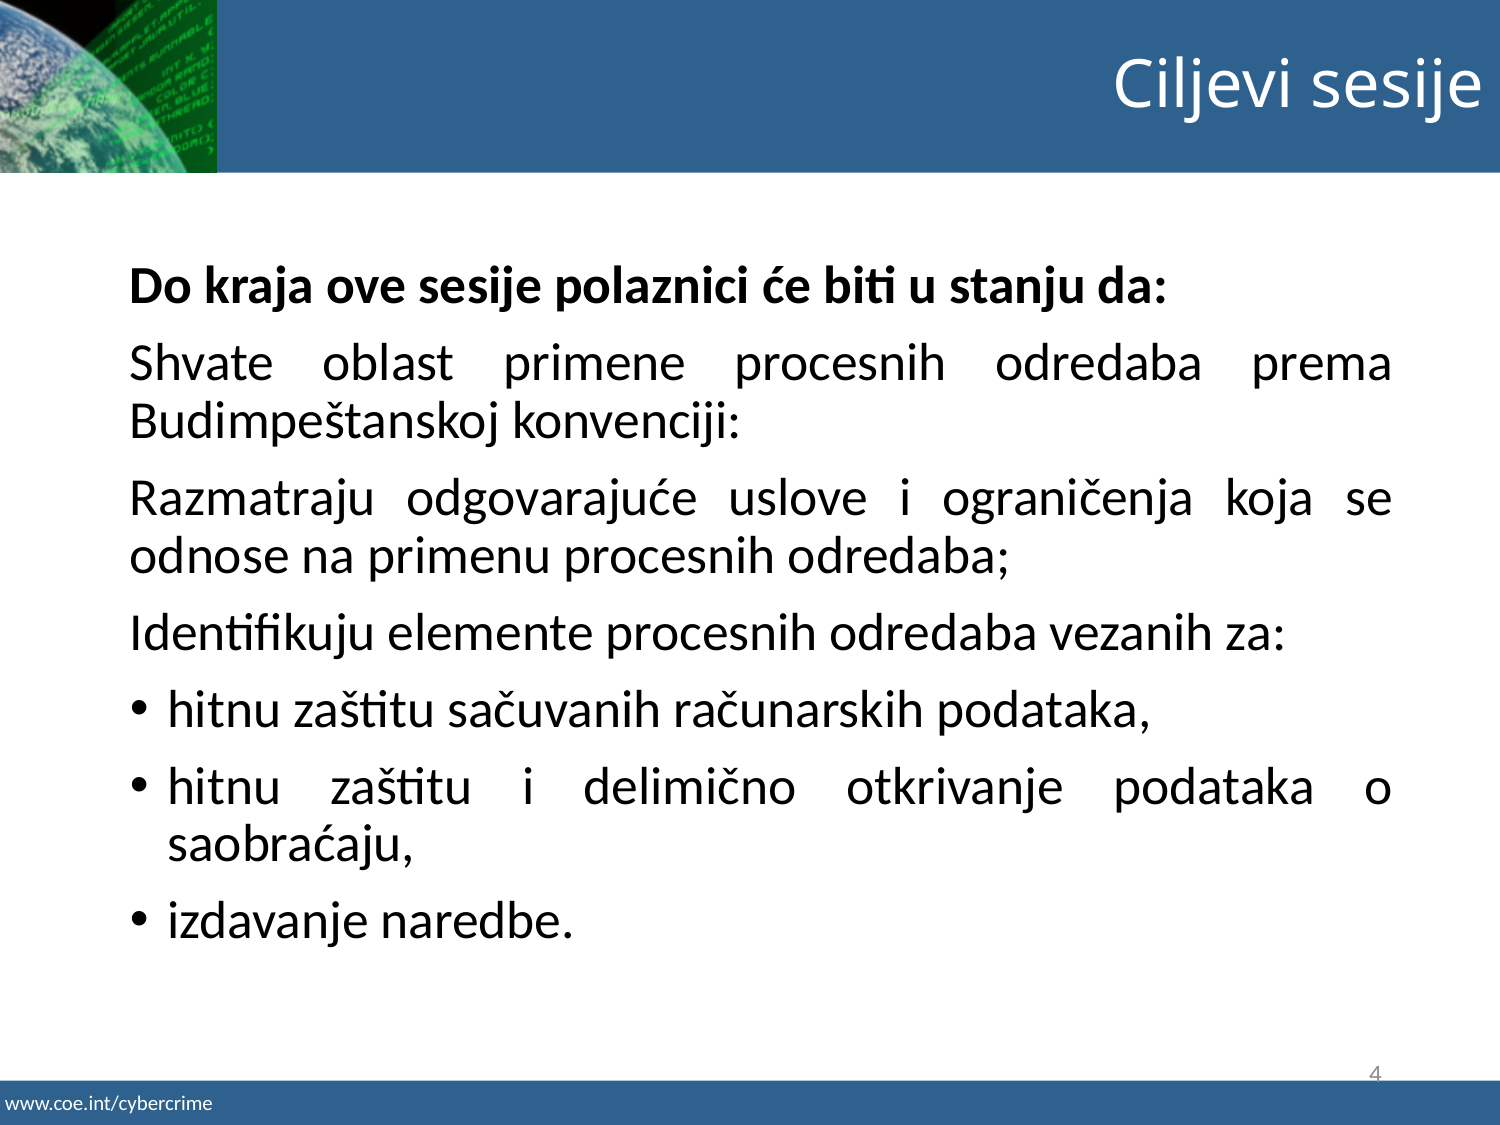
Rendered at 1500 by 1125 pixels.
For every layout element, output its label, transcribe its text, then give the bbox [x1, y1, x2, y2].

list Do kraja ove sesije polaznici će biti u stanju da: Shvate oblast primene procesnih odredaba prema Budimpeštanskoj konvenciji: Razmatraju odgovarajuće uslove i ograničenja koja se odnose na primenu procesnih odredaba; Identifikuju elemente procesnih odredaba vezanih za: hitnu zaštitu sačuvanih računarskih podataka, hitnu zaštitu i delimično otkrivanje podataka o saobraćaju, izdavanje naredbe. [114, 250, 1409, 964]
picture [0, 0, 217, 173]
slide_number 4 [1059, 1042, 1397, 1103]
list Ciljevi sesije [421, 0, 1500, 172]
